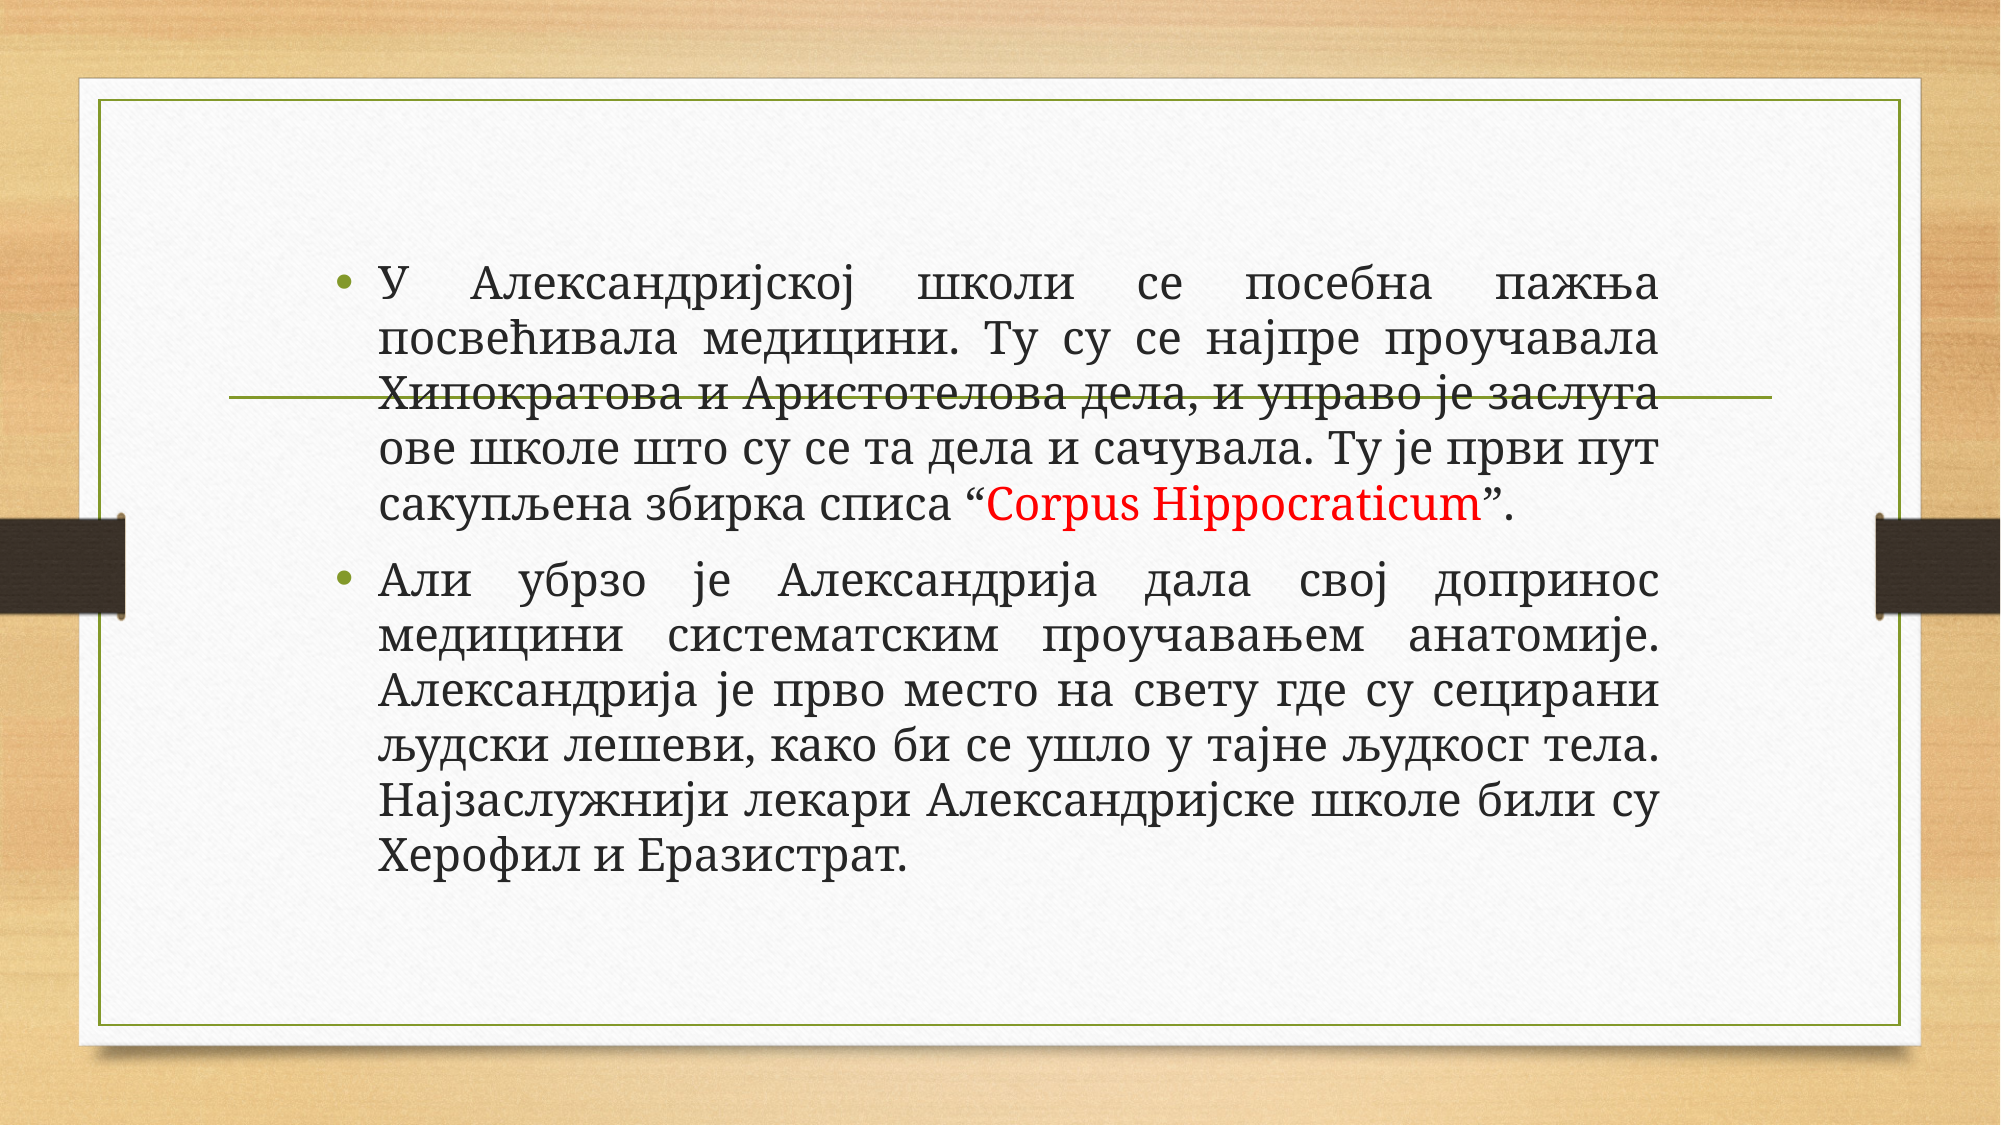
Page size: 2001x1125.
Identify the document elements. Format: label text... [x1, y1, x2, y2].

picture [0, 0, 2001, 1125]
list У Александријској школи се посебна пажња посвећивала медицини. Ту су се најпре проучавала Хипократова и Аристотелова дела, и управо је заслуга ове школе што су се та дела и сачувала. Ту је први пут сакупљена збирка списа “Corpus Hippocraticum”. Али убрзо је Александрија дала свој допринос медицини систематским проучавањем анатомије. Александрија је прво место на свету где су сецирани људски лешеви, како би се ушло у тајне људкосг тела. Најзаслужнији лекари Александријске школе били су Херофил и Еразистрат. [320, 246, 1676, 939]
